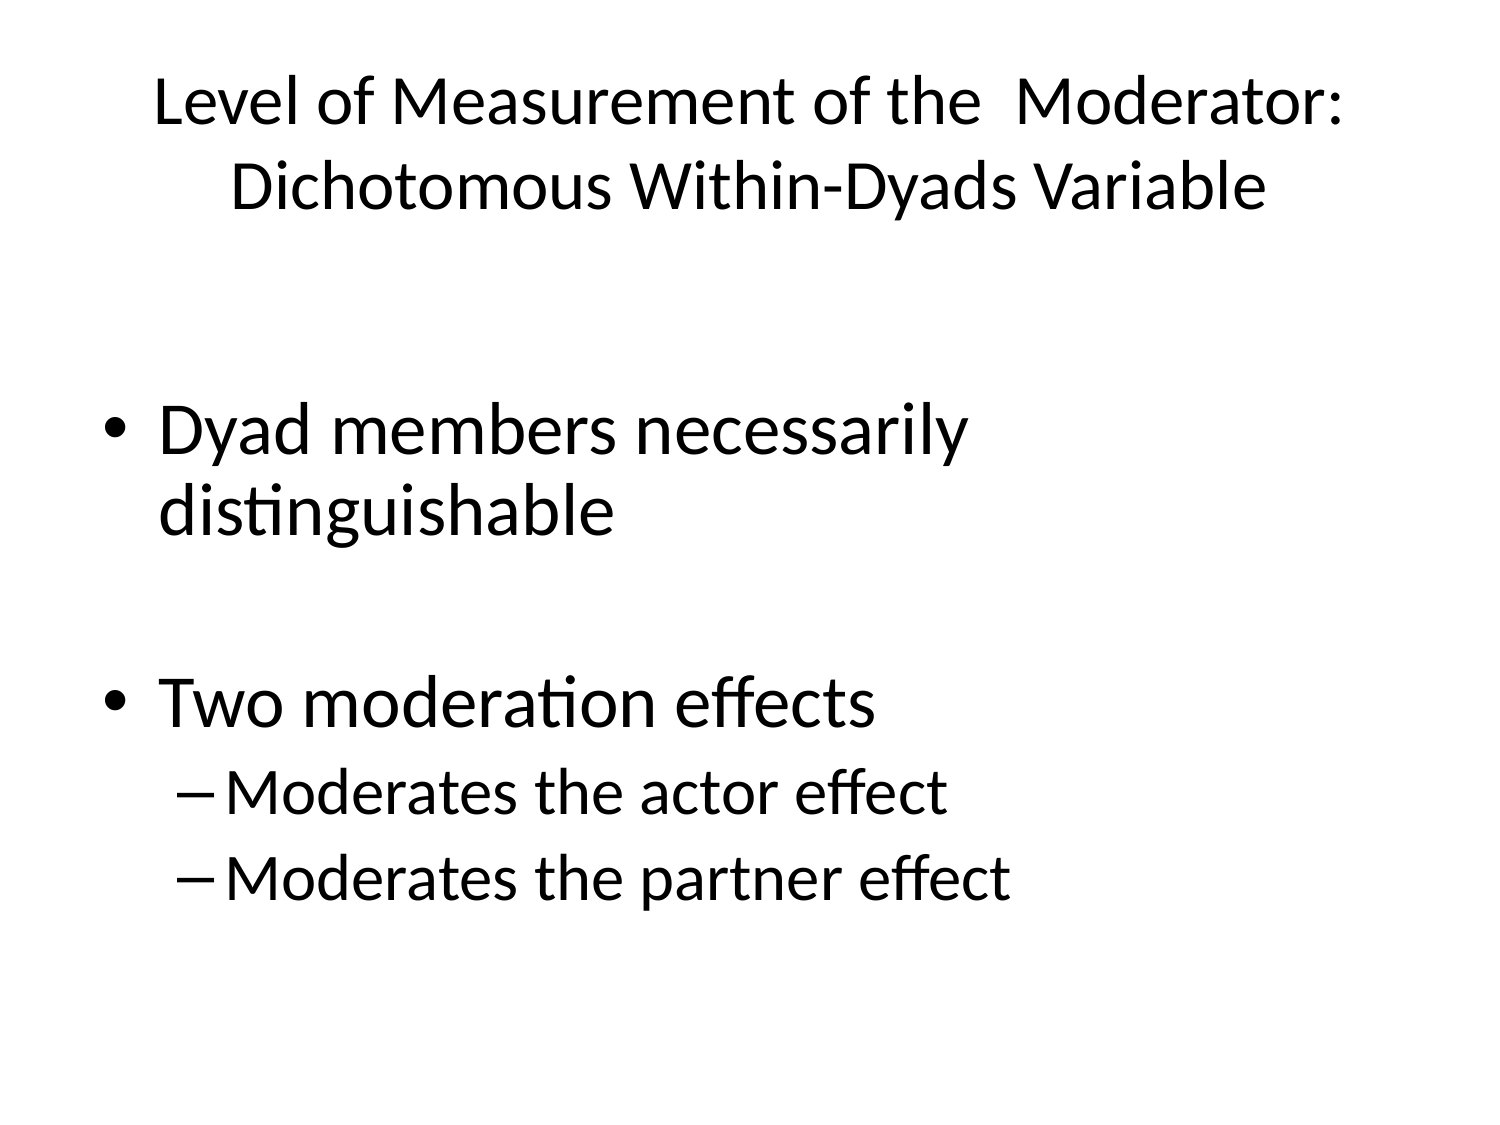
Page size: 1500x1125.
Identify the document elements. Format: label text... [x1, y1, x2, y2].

list Dyad members necessarily distinguishable Two moderation effects Moderates the actor effect Moderates the partner effect [87, 382, 1438, 1125]
title Level of Measurement of the Moderator: Dichotomous Within-Dyads Variable [75, 45, 1425, 233]
